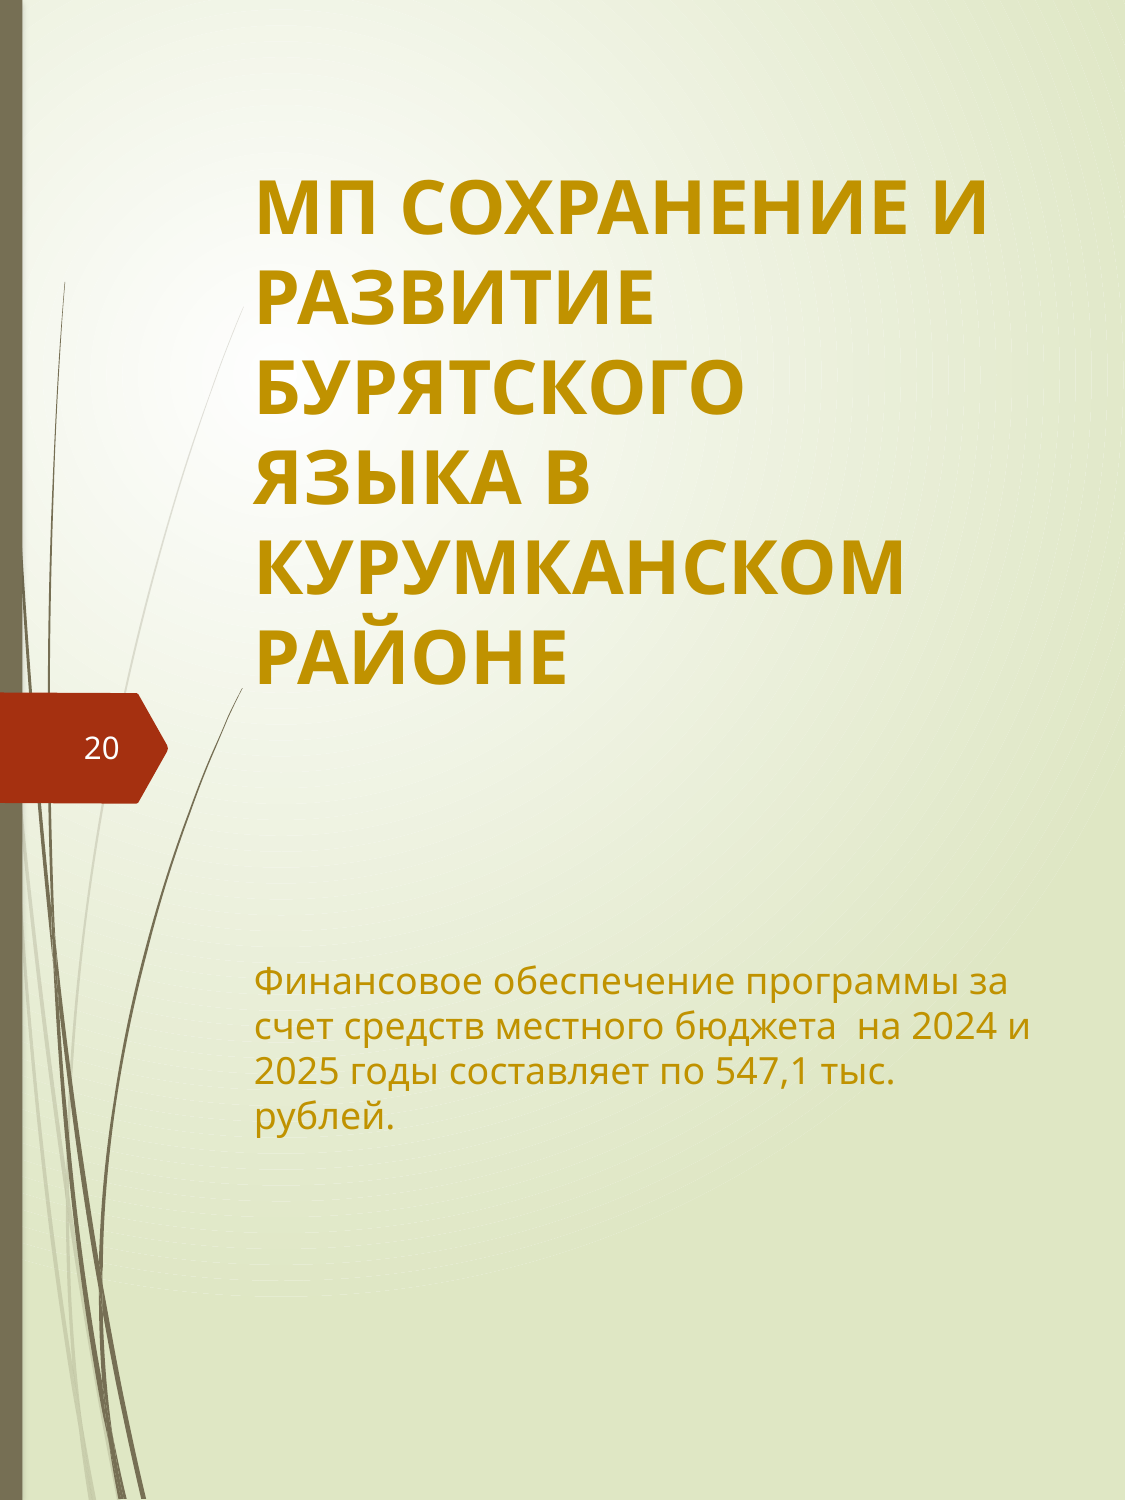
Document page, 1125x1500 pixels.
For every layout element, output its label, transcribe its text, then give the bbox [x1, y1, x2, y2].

title МП Сохранение и развитие бурятского языка в Курумканском районе [238, 133, 1050, 643]
slide_number 20 [62, 709, 135, 790]
list Финансовое обеспечение программы за счет средств местного бюджета на 2024 и 2025 годы составляет по 547,1 тыс. рублей. [238, 643, 1050, 1500]
